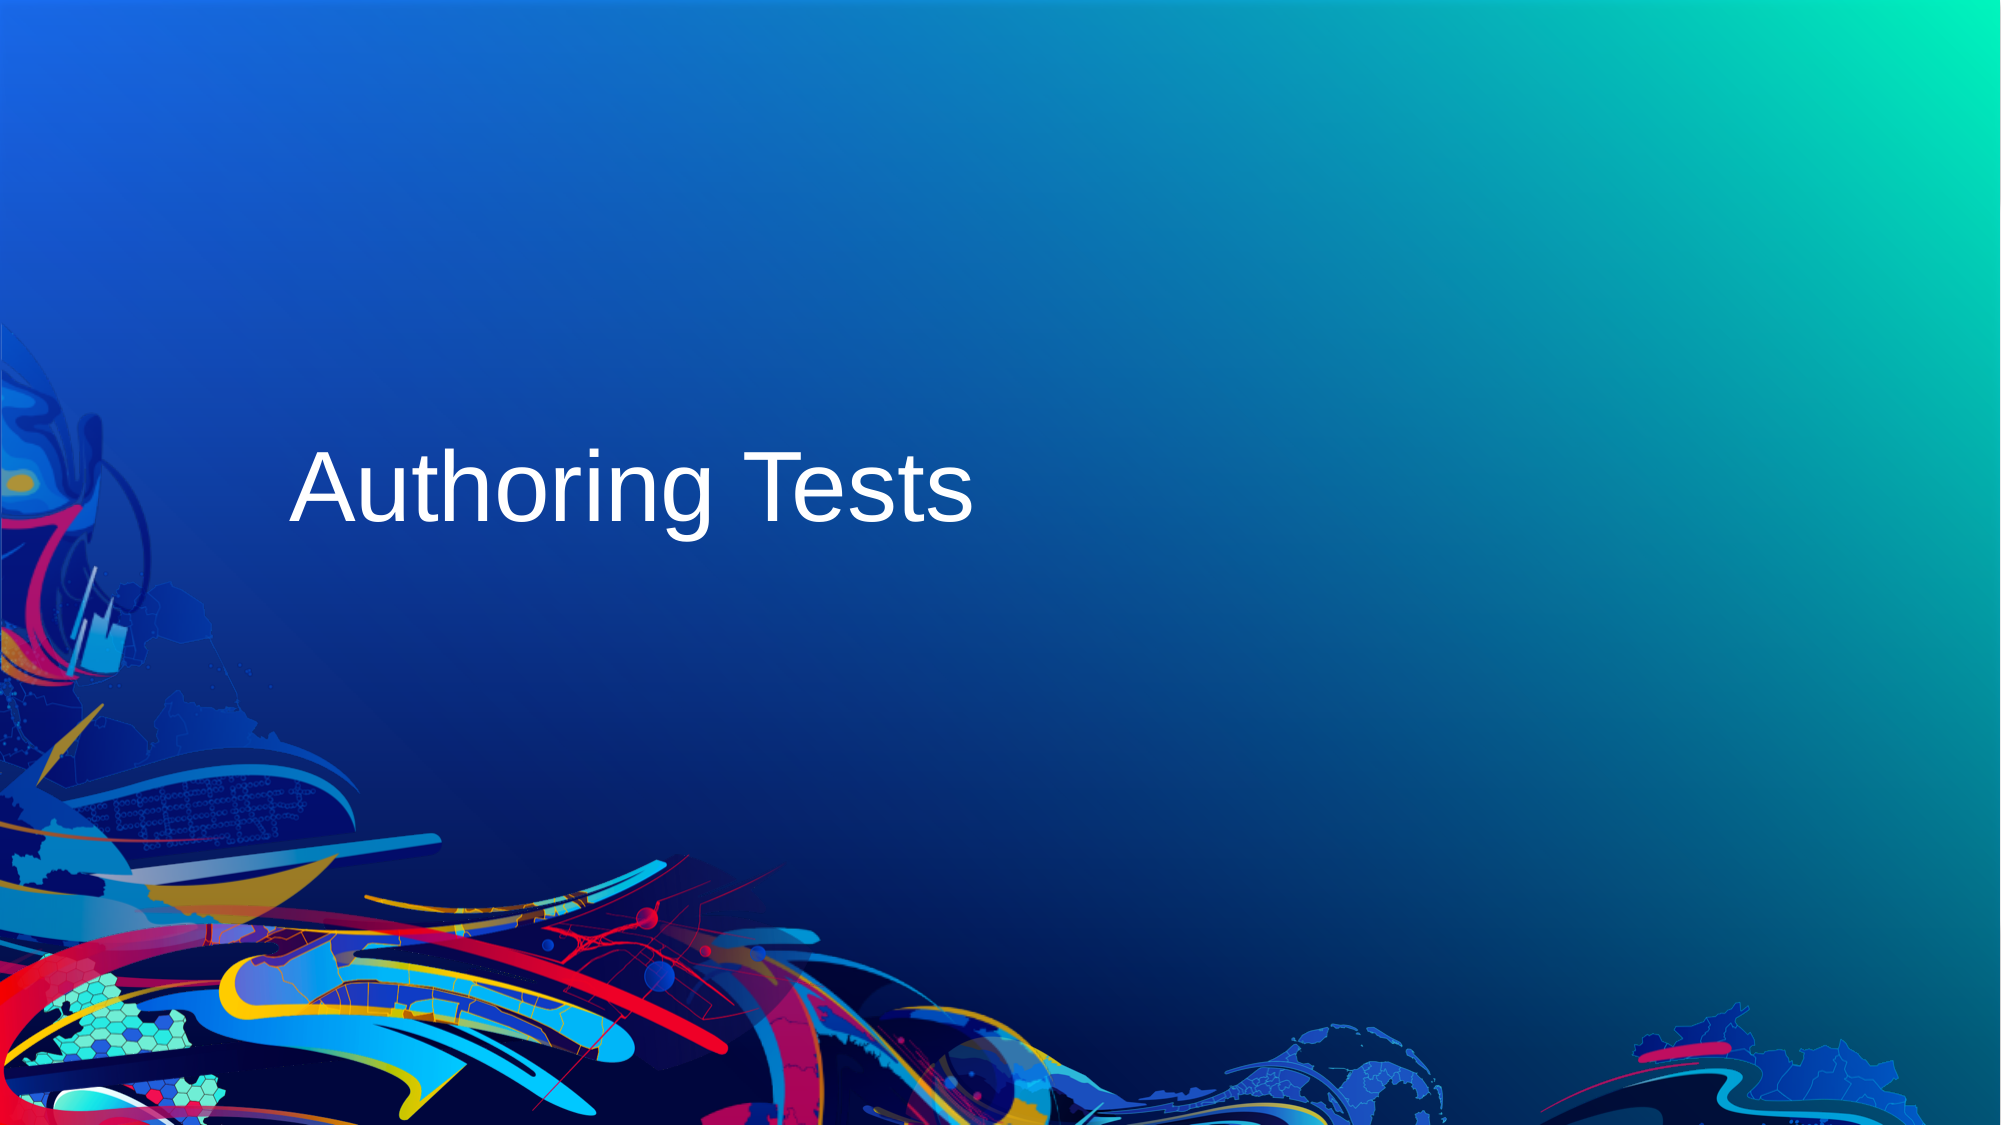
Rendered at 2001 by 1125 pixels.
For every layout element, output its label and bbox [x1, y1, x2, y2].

text_box [0, 0, 2000, 1125]
